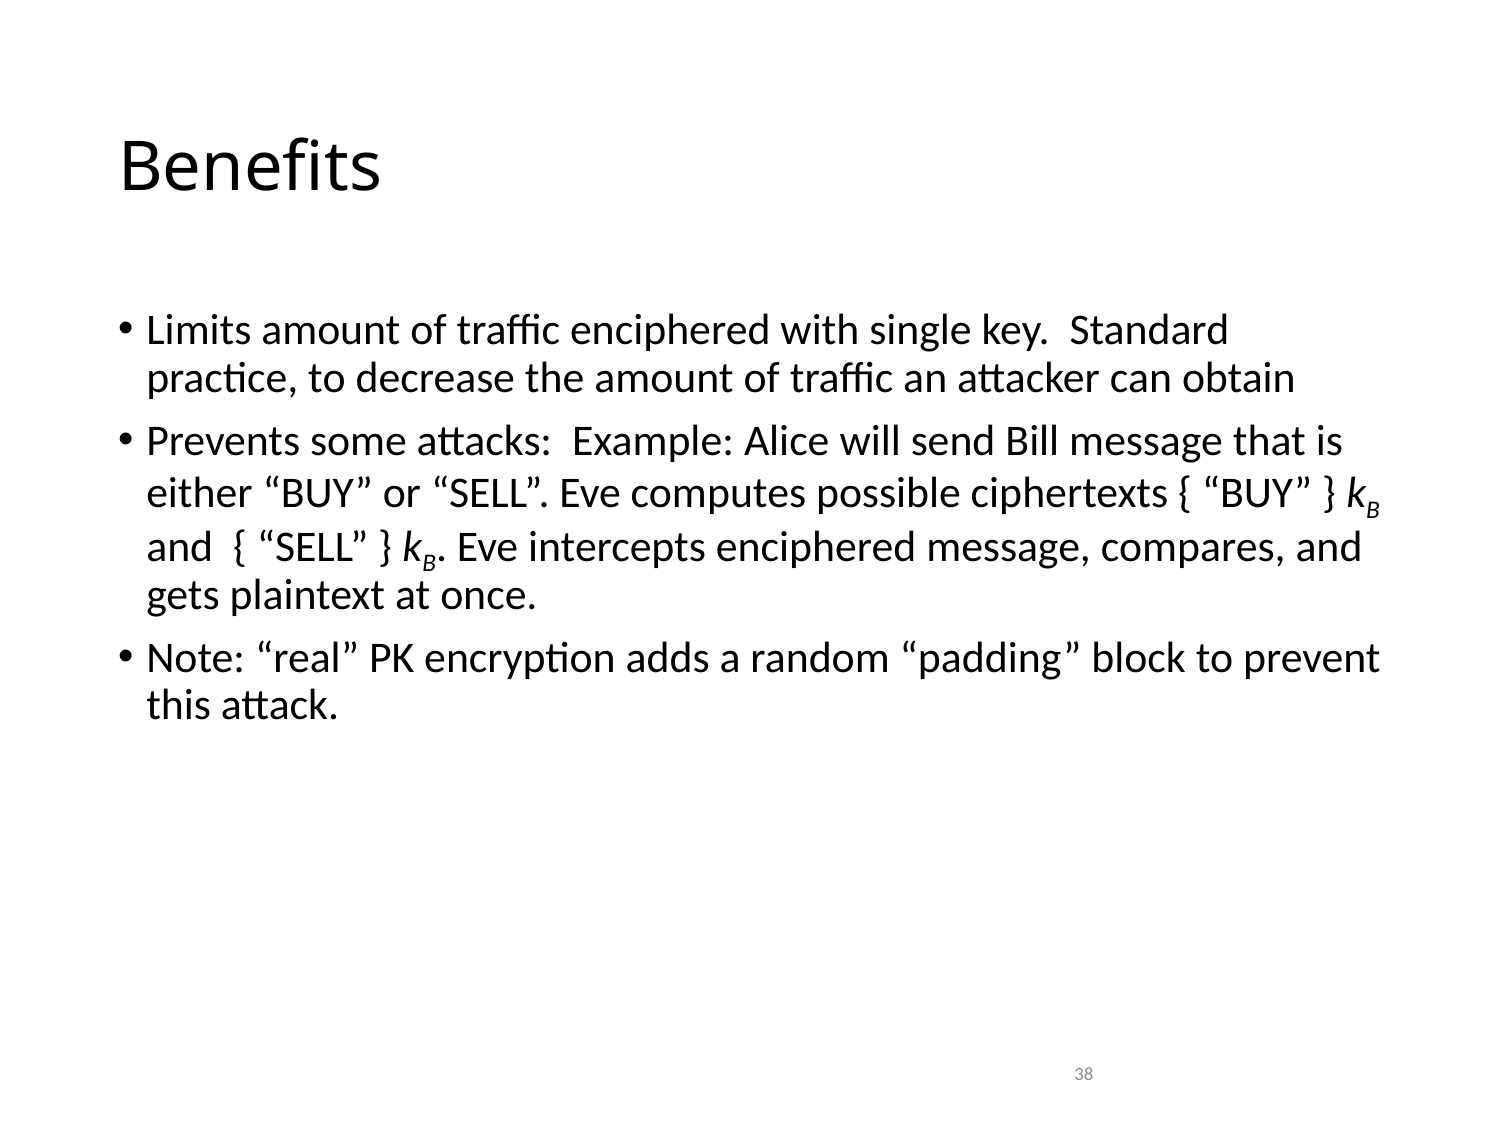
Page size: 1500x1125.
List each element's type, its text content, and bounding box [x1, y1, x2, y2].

slide_number 38 [1059, 1042, 1397, 1103]
list Limits amount of traffic enciphered with single key. Standard practice, to decrease the amount of traffic an attacker can obtain Prevents some attacks: Example: Alice will send Bill message that is either “BUY” or “SELL”. Eve computes possible ciphertexts { “BUY” } kB and { “SELL” } kB. Eve intercepts enciphered message, compares, and gets plaintext at once. Note: “real” PK encryption adds a random “padding” block to prevent this attack. [103, 299, 1397, 1014]
title Benefits [103, 59, 1397, 278]
